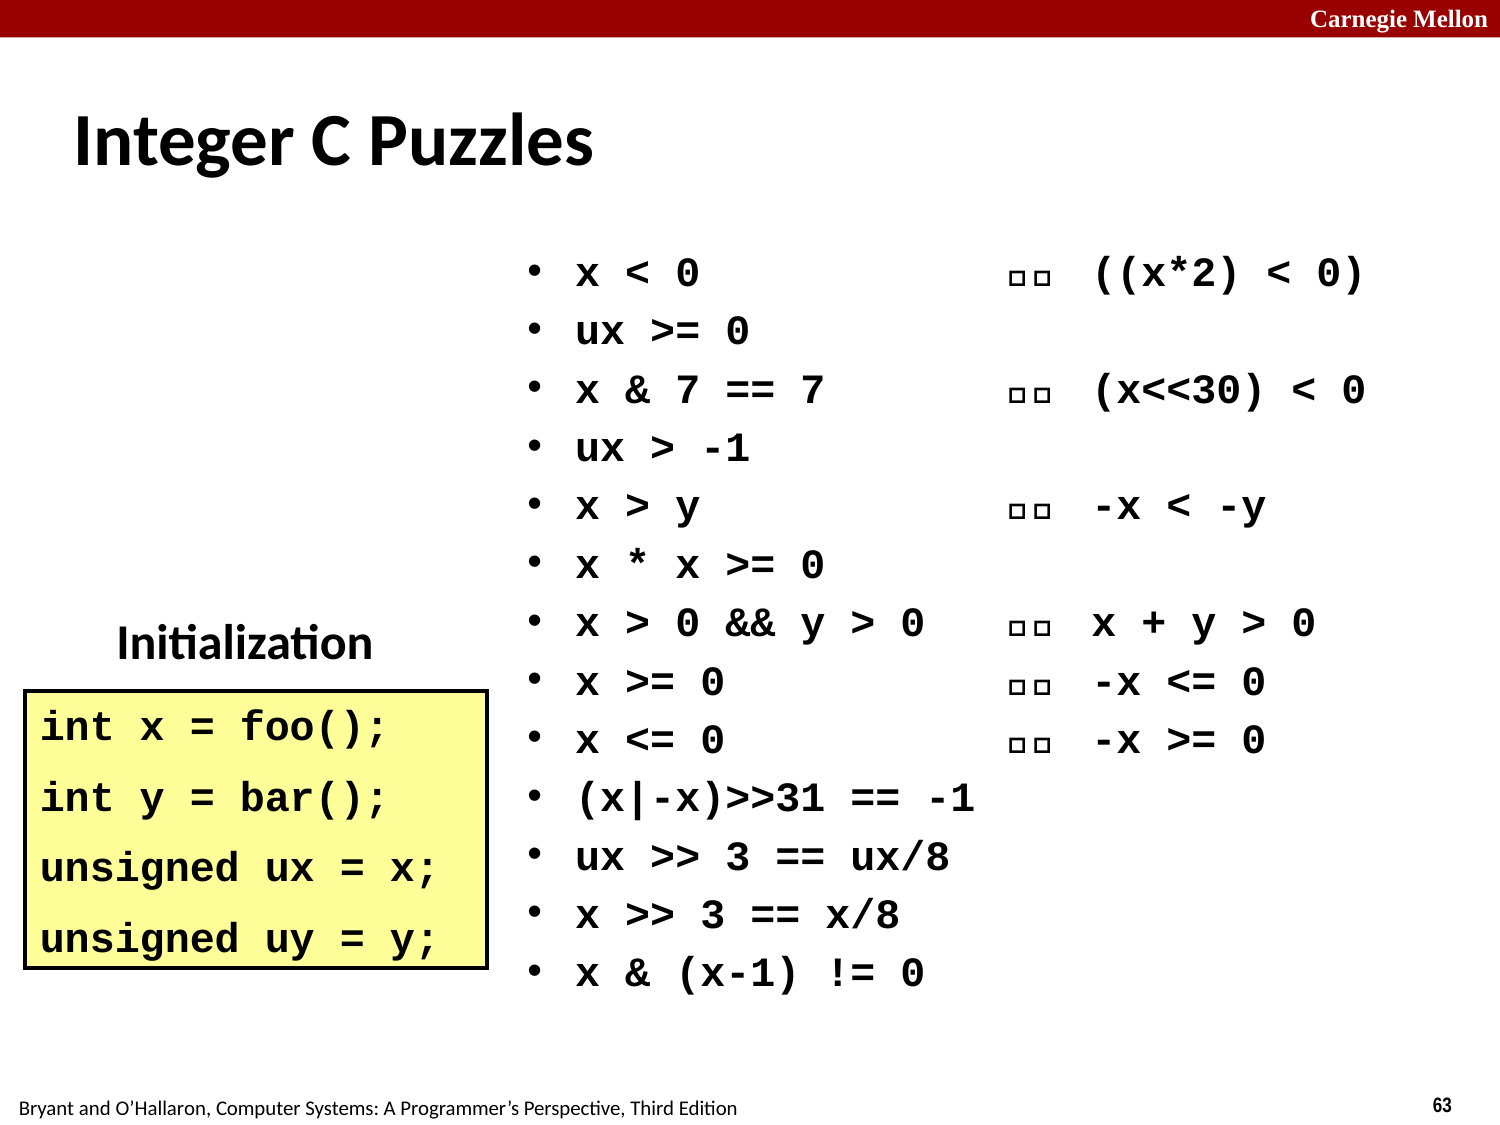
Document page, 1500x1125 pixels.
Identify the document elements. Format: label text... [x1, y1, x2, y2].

title Integer C Puzzles [58, 72, 1305, 199]
text_box Initialization [101, 602, 389, 677]
text_box x < 0  ((x*2) < 0) ux >= 0 x & 7 == 7  (x<<30) < 0 ux > -1 x > y  -x < -y x * x >= 0 x > 0 && y > 0  x + y > 0 x >= 0  -x <= 0 x <= 0  -x >= 0 (x|-x)>>31 == -1 ux >> 3 == ux/8 x >> 3 == x/8 x & (x-1) != 0 [512, 237, 1475, 1003]
text_box int x = foo(); int y = bar(); unsigned ux = x; unsigned uy = y; [24, 691, 488, 969]
